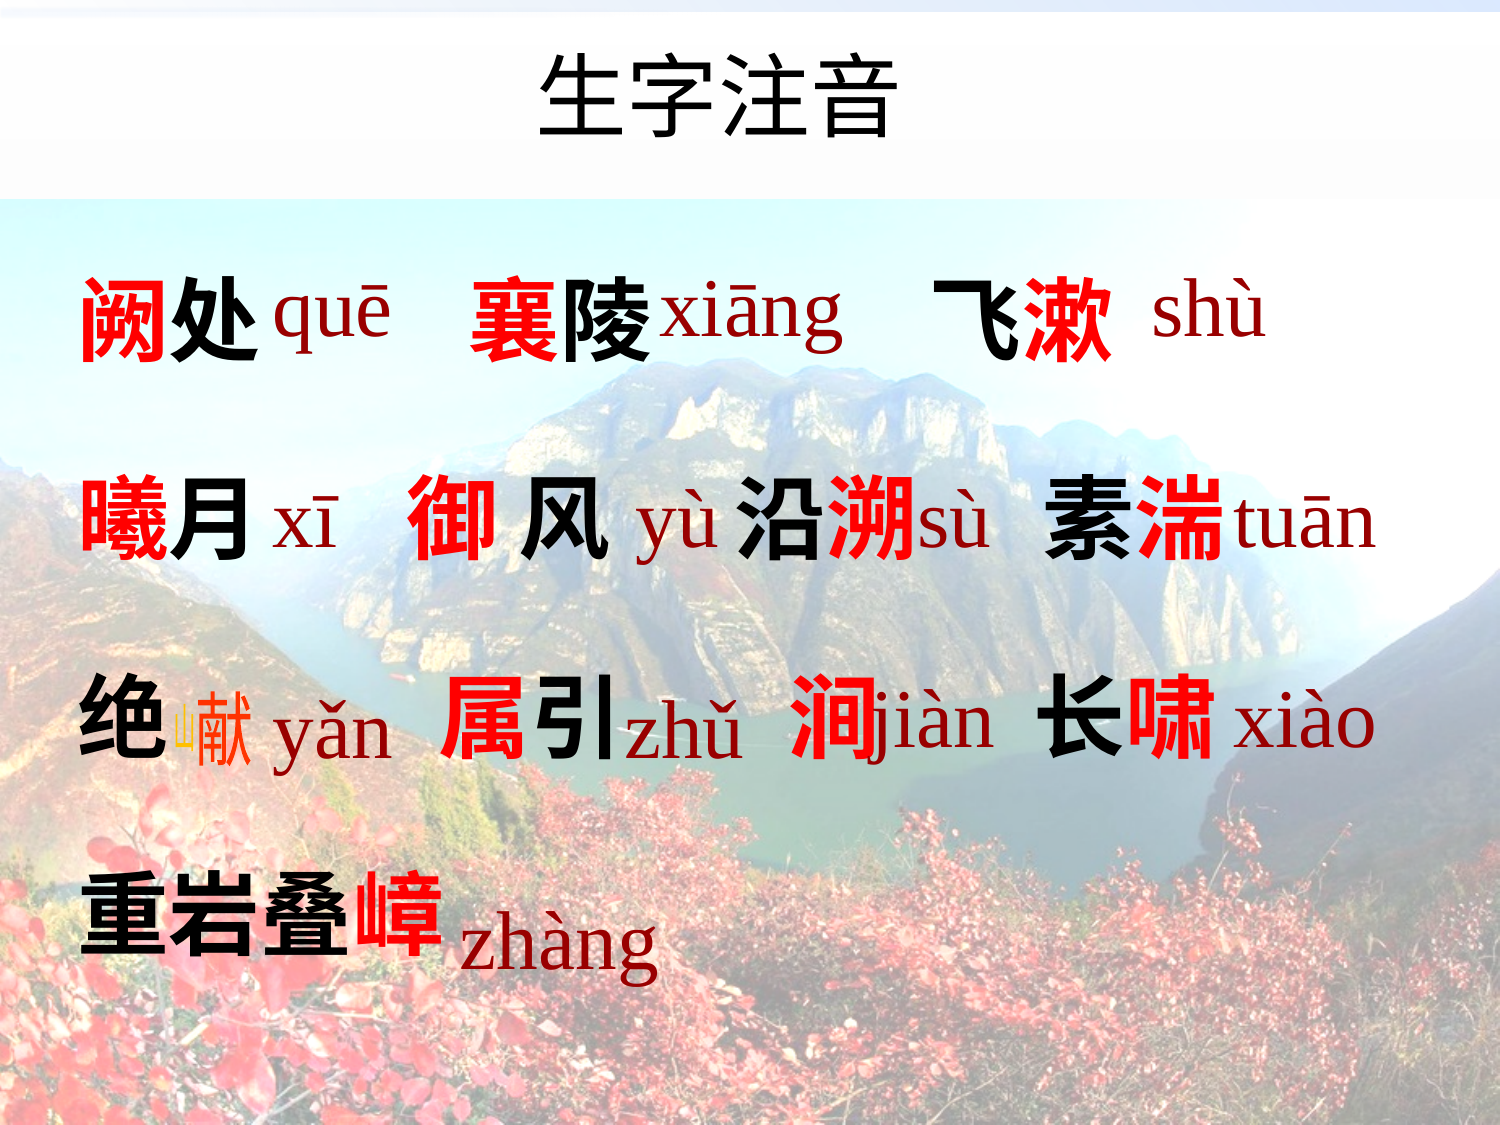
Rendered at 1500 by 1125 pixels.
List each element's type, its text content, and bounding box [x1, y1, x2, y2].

picture [0, 198, 1500, 1125]
title 生字注音 [375, 0, 1063, 188]
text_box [175, 690, 252, 767]
